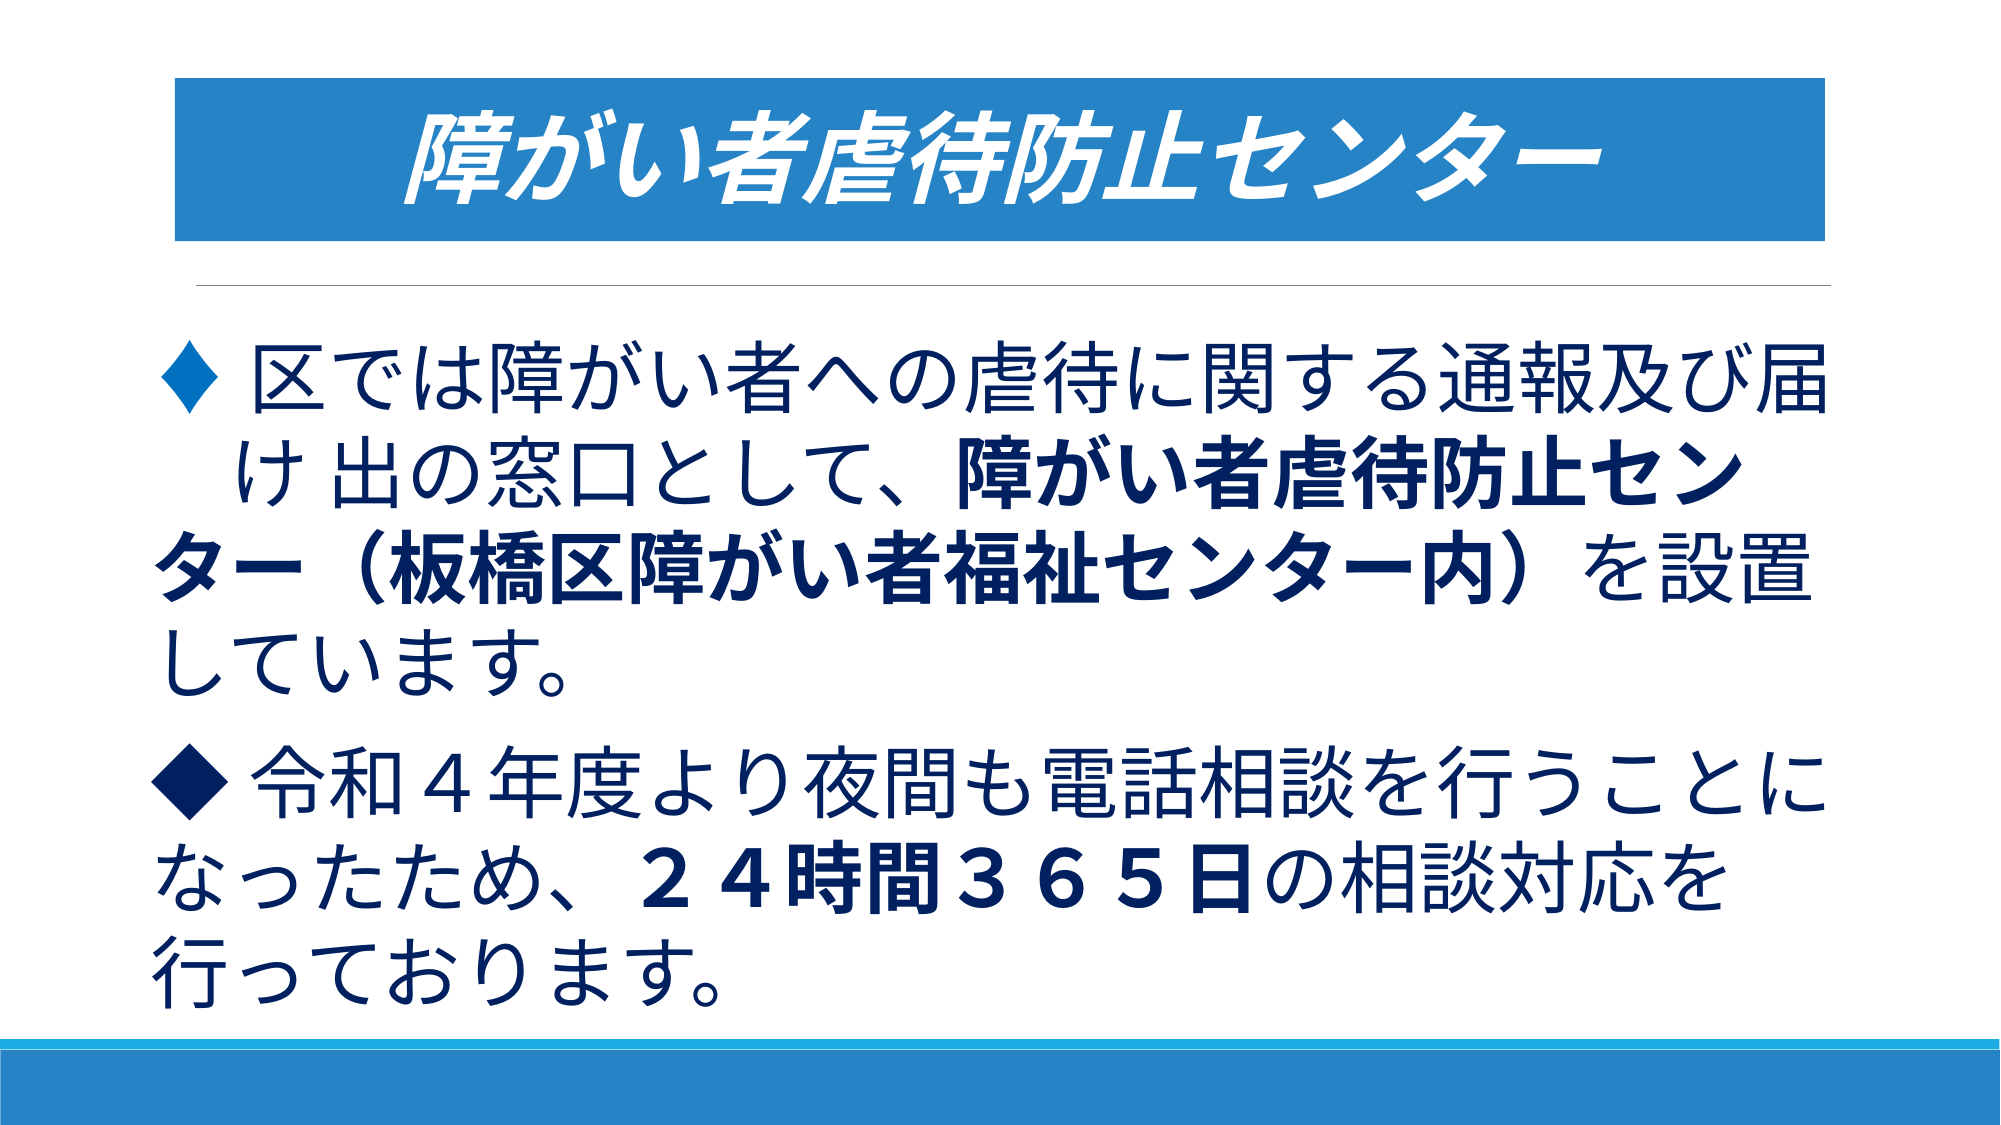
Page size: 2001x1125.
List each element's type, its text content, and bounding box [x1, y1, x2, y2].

list ♦区では障がい者への虐待に関する通報及び届 け 出の窓口として、障がい者虐待防止センター（板橋区障がい者福祉センター内）を設置しています。 ◆令和４年度より夜間も電話相談を行うことになったため、２４時間３６５日の相談対応を行っております。 [150, 241, 1850, 1125]
title 障がい者虐待防止センター [174, 78, 1825, 241]
